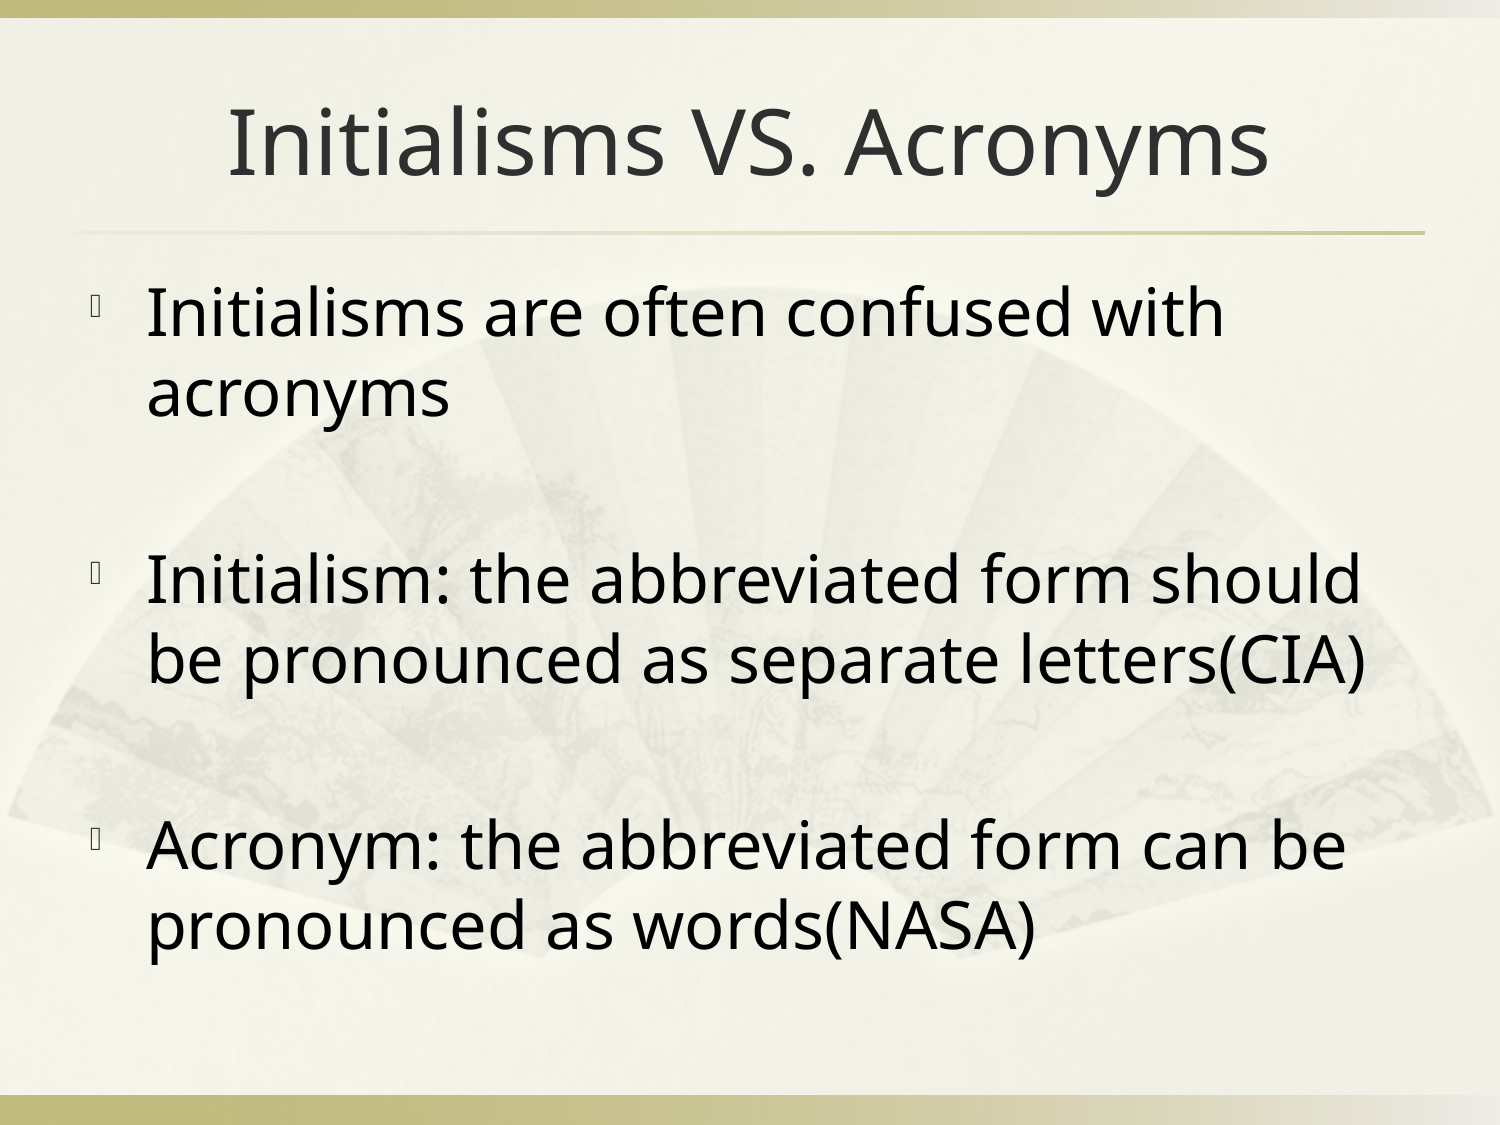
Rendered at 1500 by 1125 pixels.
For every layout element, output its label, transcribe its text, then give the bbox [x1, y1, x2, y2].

title Initialisms VS. Acronyms [75, 45, 1425, 233]
list Initialisms are often confused with acronyms Initialism: the abbreviated form should be pronounced as separate letters(CIA) Acronym: the abbreviated form can be pronounced as words(NASA) [75, 262, 1425, 1032]
